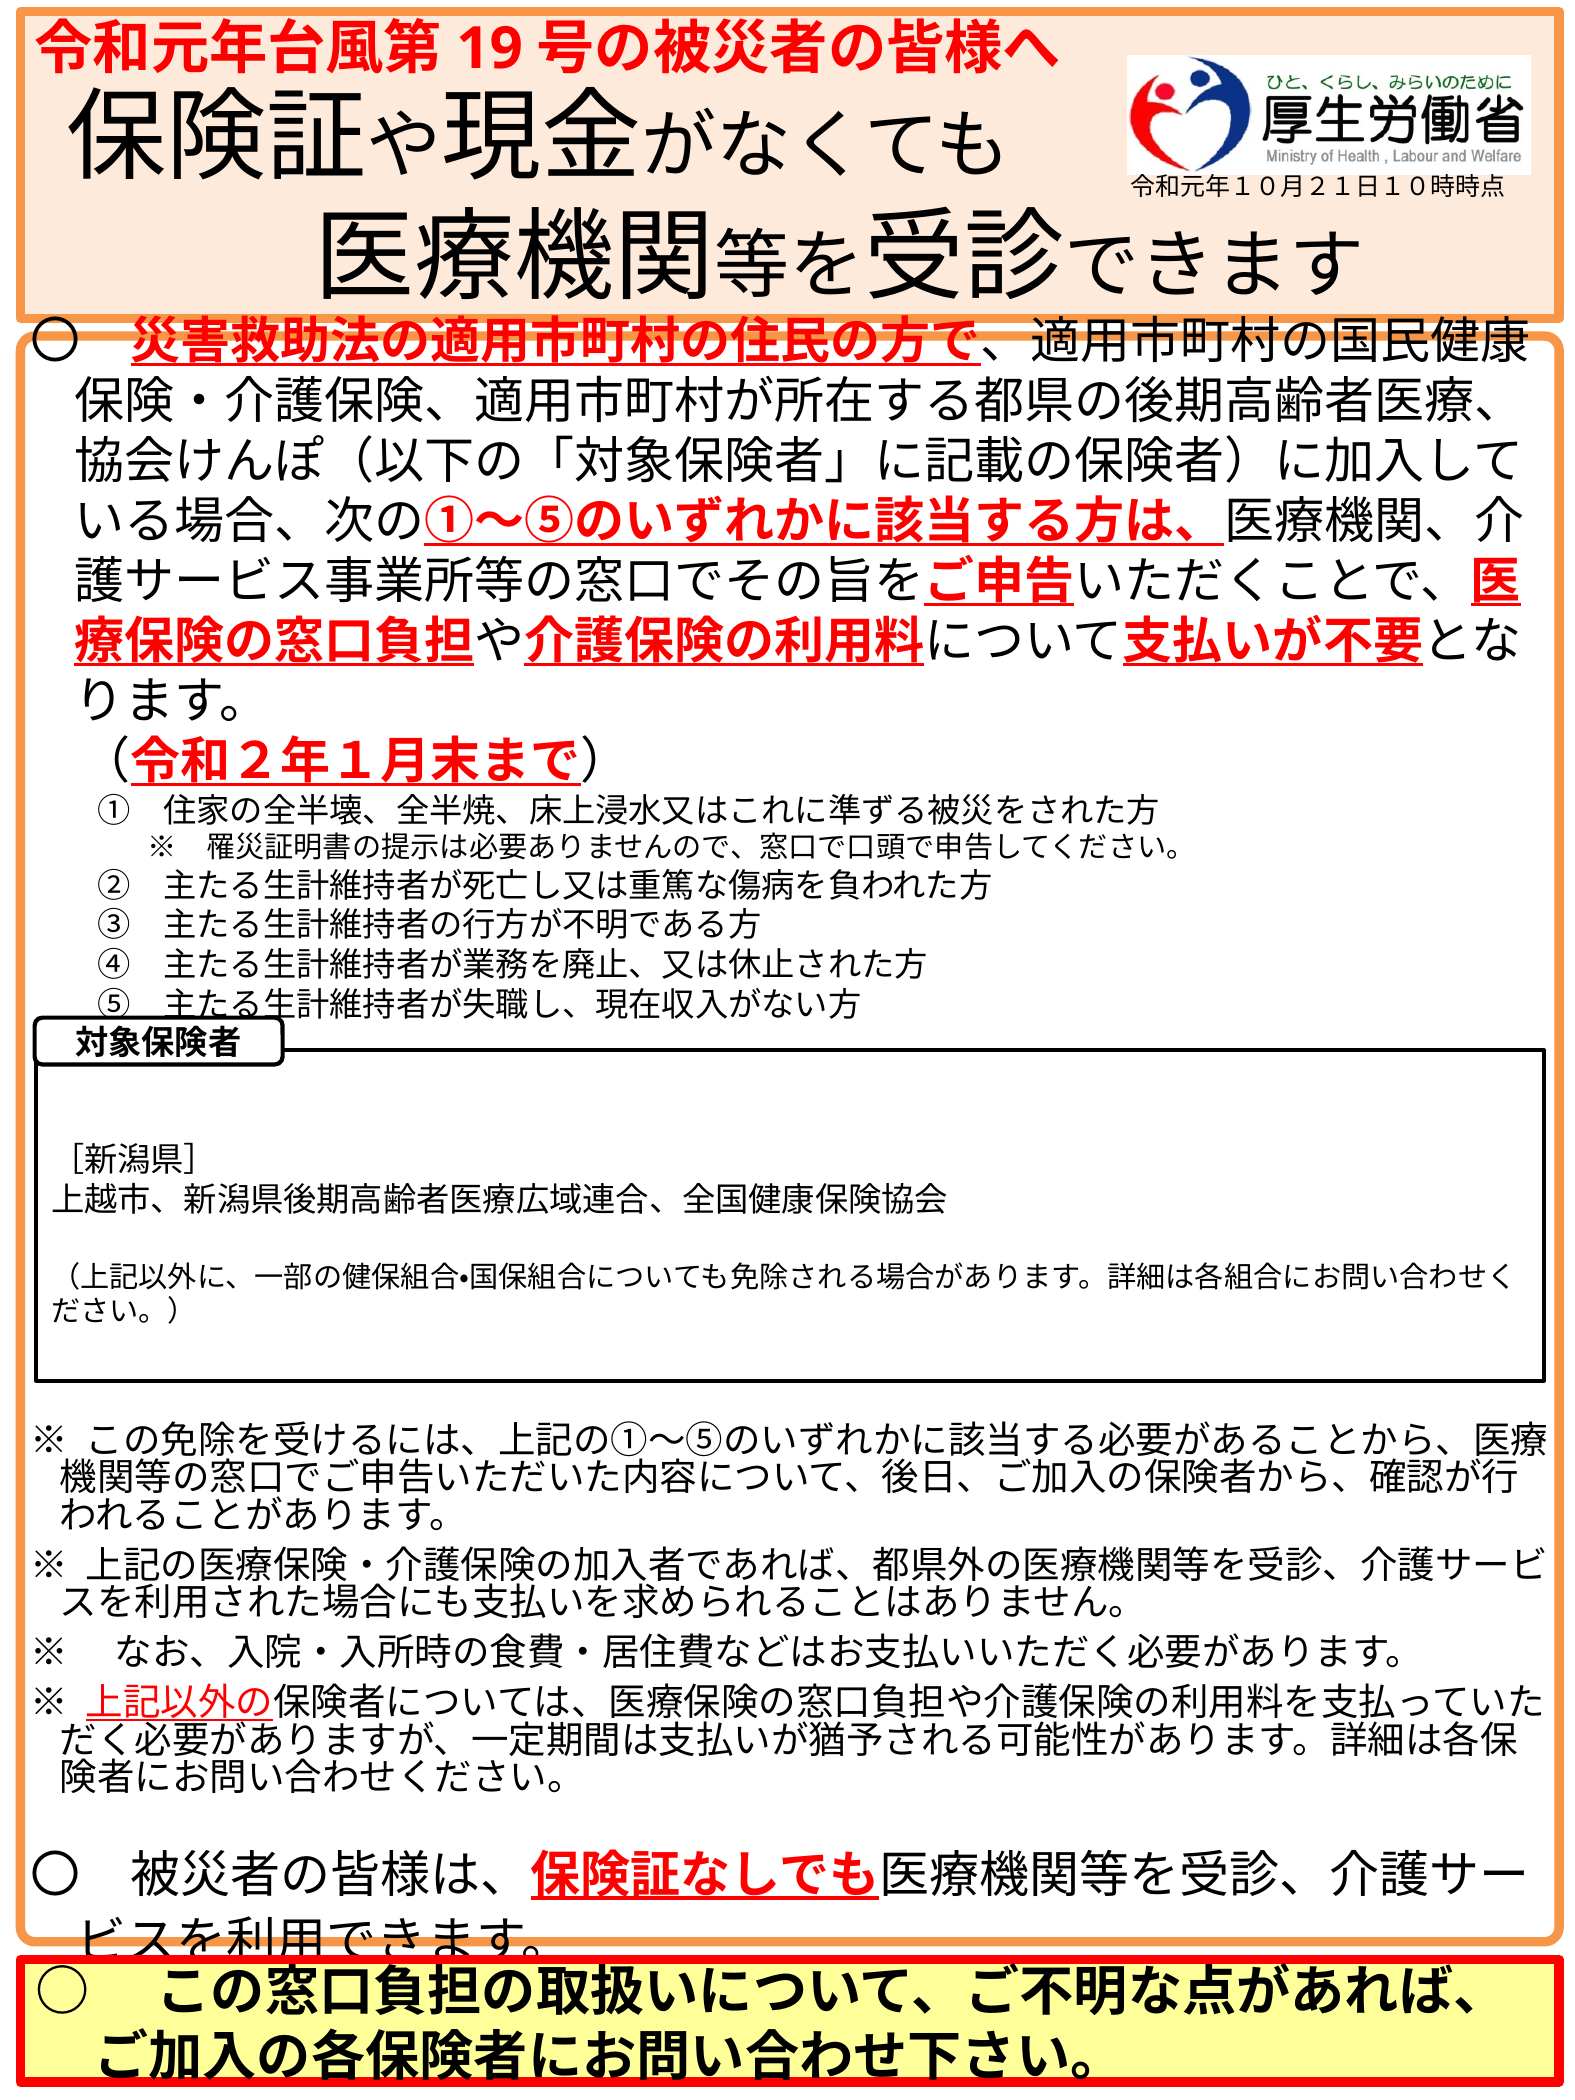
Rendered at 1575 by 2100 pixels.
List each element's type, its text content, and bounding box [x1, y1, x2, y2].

text_box ［新潟県］ 上越市、新潟県後期高齢者医療広域連合、全国健康保険協会 （上記以外に、一部の健保組合・国保組合についても免除される場合があります。詳細は各組合にお問い合わせください。） [34, 1048, 1546, 1383]
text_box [1115, 55, 1543, 209]
text_box 令和元年台風第19号の被災者の皆様へ [33, 1, 1081, 70]
text_box ○ この窓口負担の取扱いについて、ご不明な点があれば、ご加入の各保険者にお問い合わせ下さい。 [18, 1957, 1561, 2084]
text_box 〇 災害救助法の適用市町村の住民の方で、適用市町村の国民健康保険・介護保険、適用市町村が所在する都県の後期高齢者医療、協会けんぽ（以下の「対象保険者」に記載の保険者）に加入している場合、次の➀～➄のいずれかに該当する方は、医療機関、介護サービス事業所等の窓口でその旨をご申告いただくことで、医療保険の窓口負担や介護保険の利用料について支払いが不要となります。 （令和２年１月末まで） ① 住家の全半壊、全半焼、床上浸水又はこれに準ずる被災をされた方 ※ 罹災証明書の提示は必要ありませんので、窓口で口頭で申告してください。 ② 主たる生計維持者が死亡し又は重篤な傷病を負われた方 ③ 主たる生計維持者の行方が不明である方 ④ 主たる生計維持者が業務を廃止、又は休止された方 ⑤ 主たる生計維持者が失職し、現在収入がない方 ※ この免除を受けるには、上記の①～⑤のいずれかに該当する必要があることから、医療機関等の窓口でご申告いただいた内容について、後日、ご加入の保険者から、確認が行われることがあります。 ※ 上記の医療保険・介護保険の加入者であれば、都県外の医療機関等を受診、介護サービスを利用された場合にも支払いを求められることはありません。 ※ なお、入院・入所時の食費・居住費などはお支払いいただく必要があります。 ※ 上記以外の保険者については、医療保険の窓口負担や介護保険の利用料を支払っていただく必要がありますが、一定期間は支払いが猶予される可能性があります。詳細は各保険者にお問い合わせください。 〇 被災者の皆様は、保険証なしでも医療機関等を受診、介護サービスを利用できます。 [18, 333, 1562, 1944]
text_box 対象保険者 [32, 1015, 285, 1067]
text_box 保険証や現金がなくても 医療機関等を受診できます [18, 9, 1561, 320]
